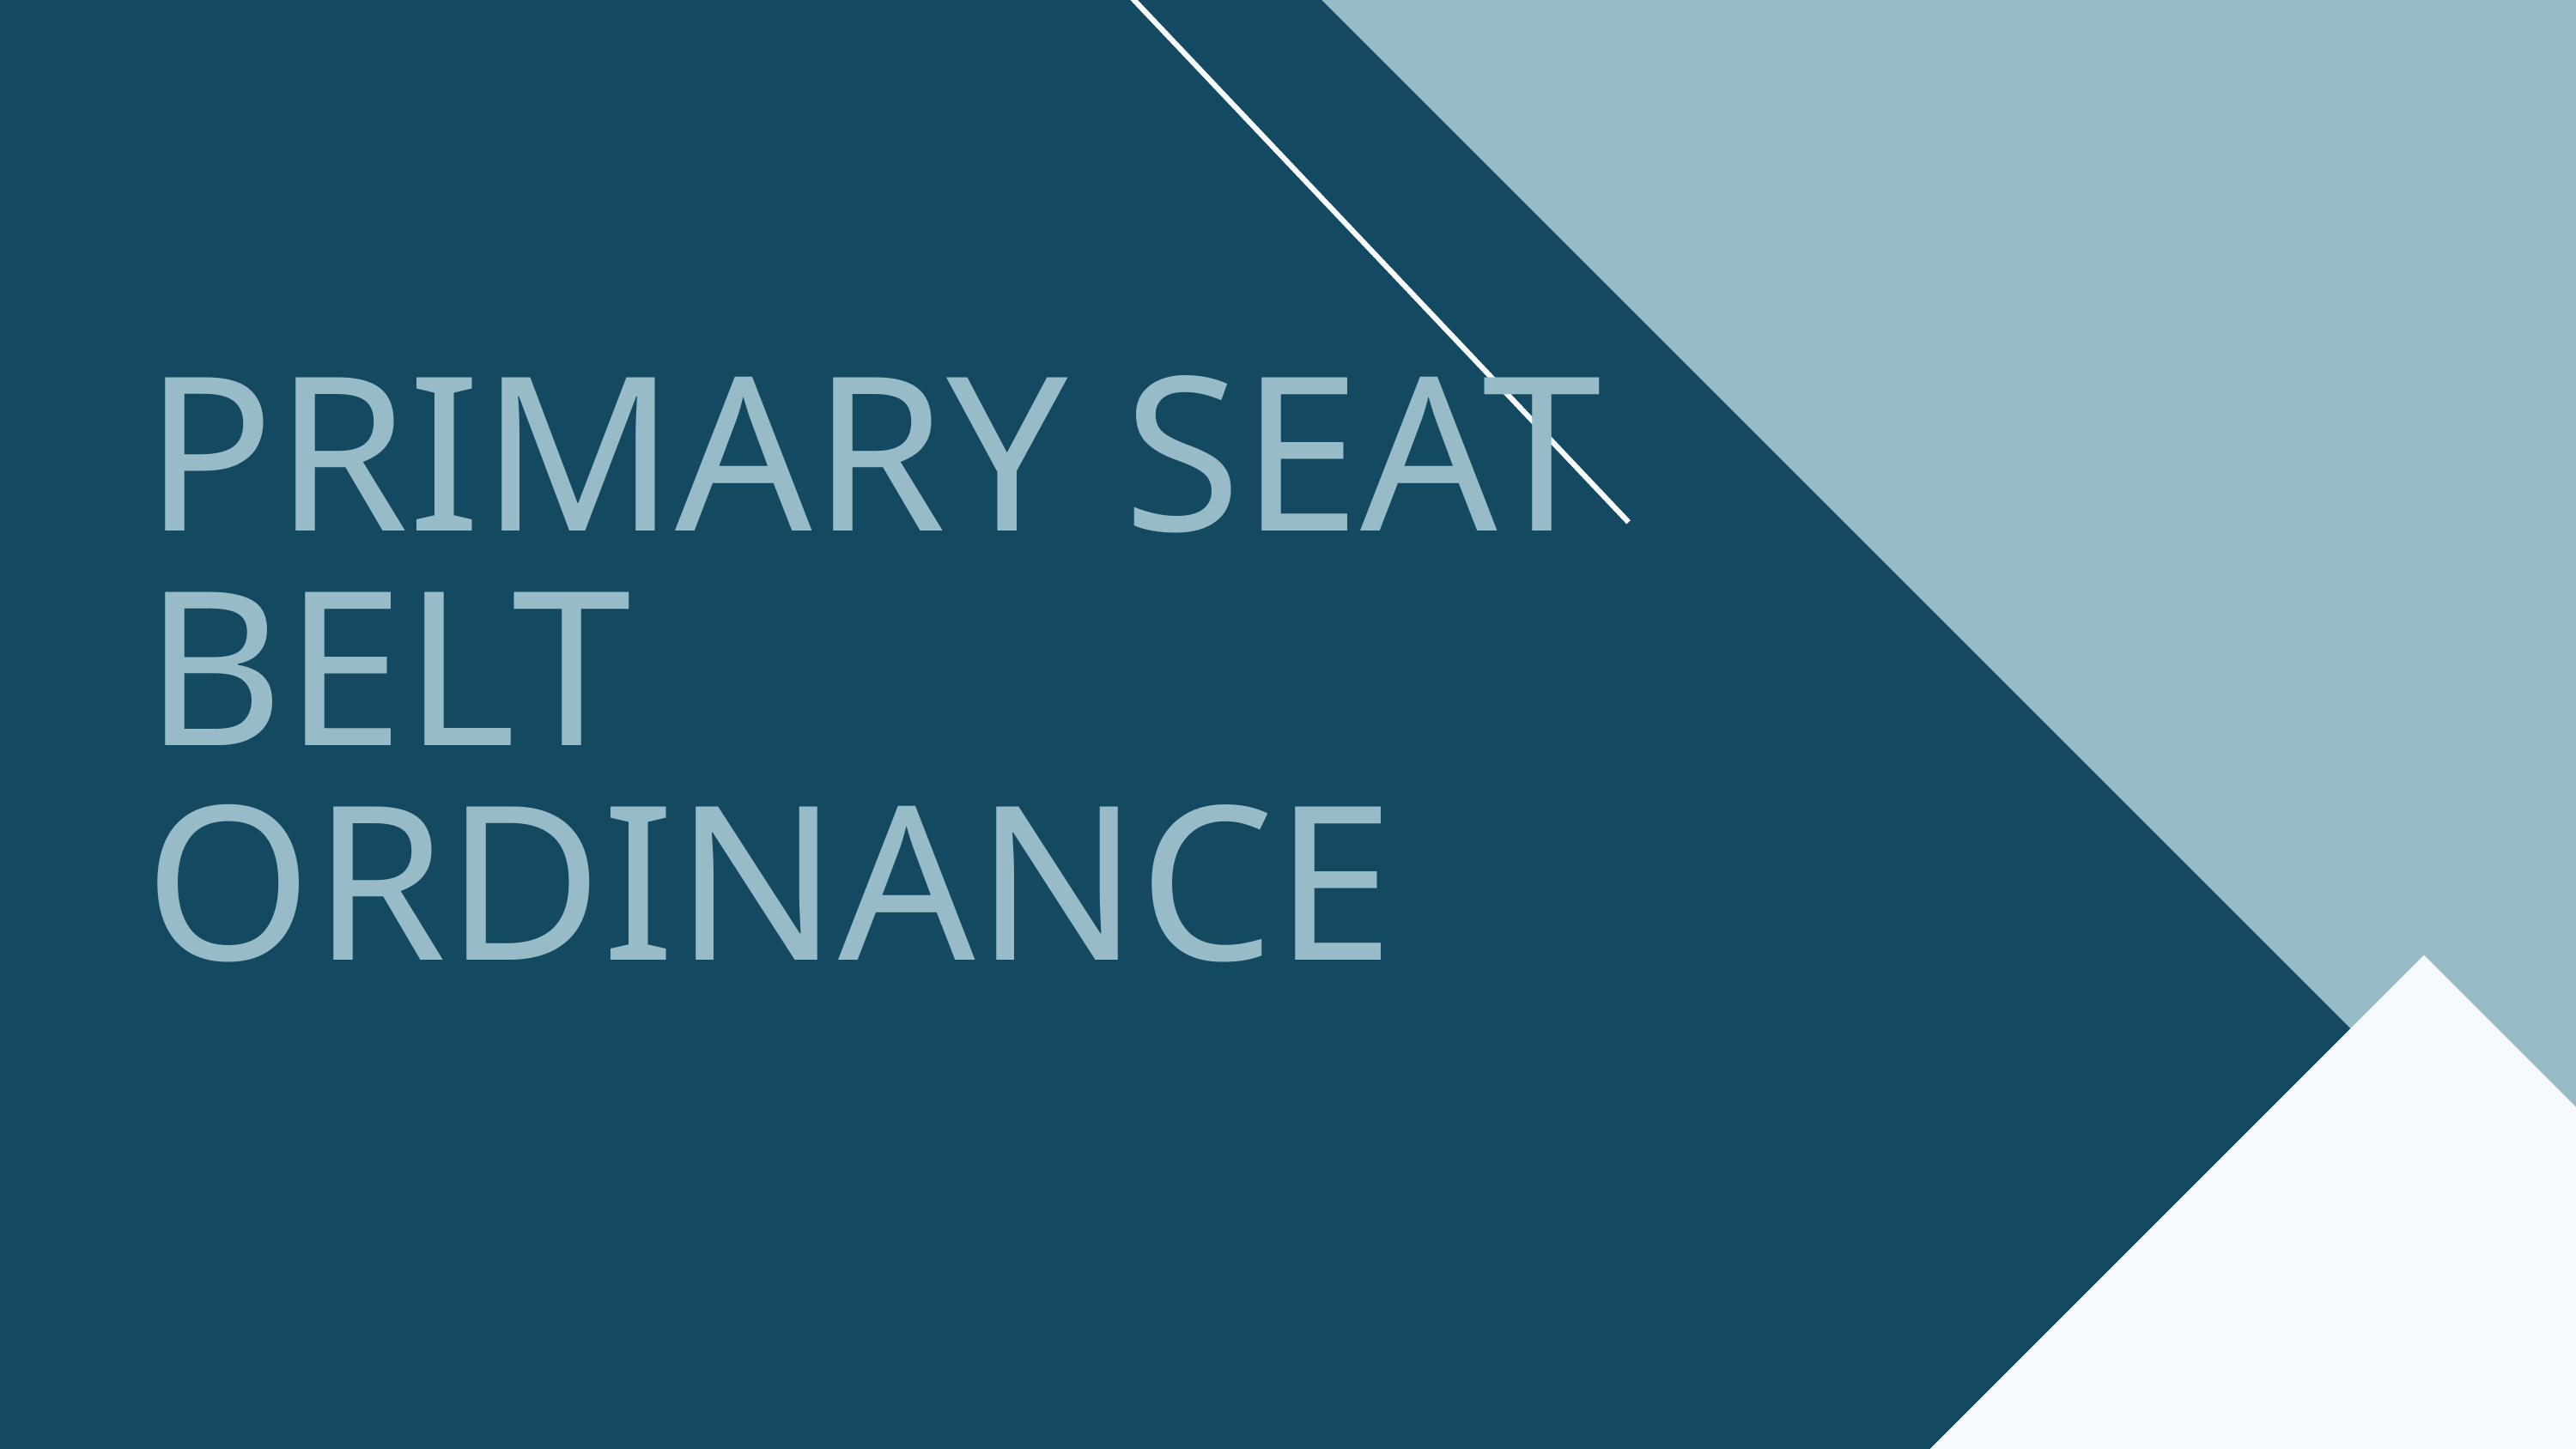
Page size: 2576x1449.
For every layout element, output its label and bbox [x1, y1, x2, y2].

text_box [144, 335, 1776, 1113]
text_box [0, 0, 2350, 1449]
text_box [1929, 955, 2576, 1449]
